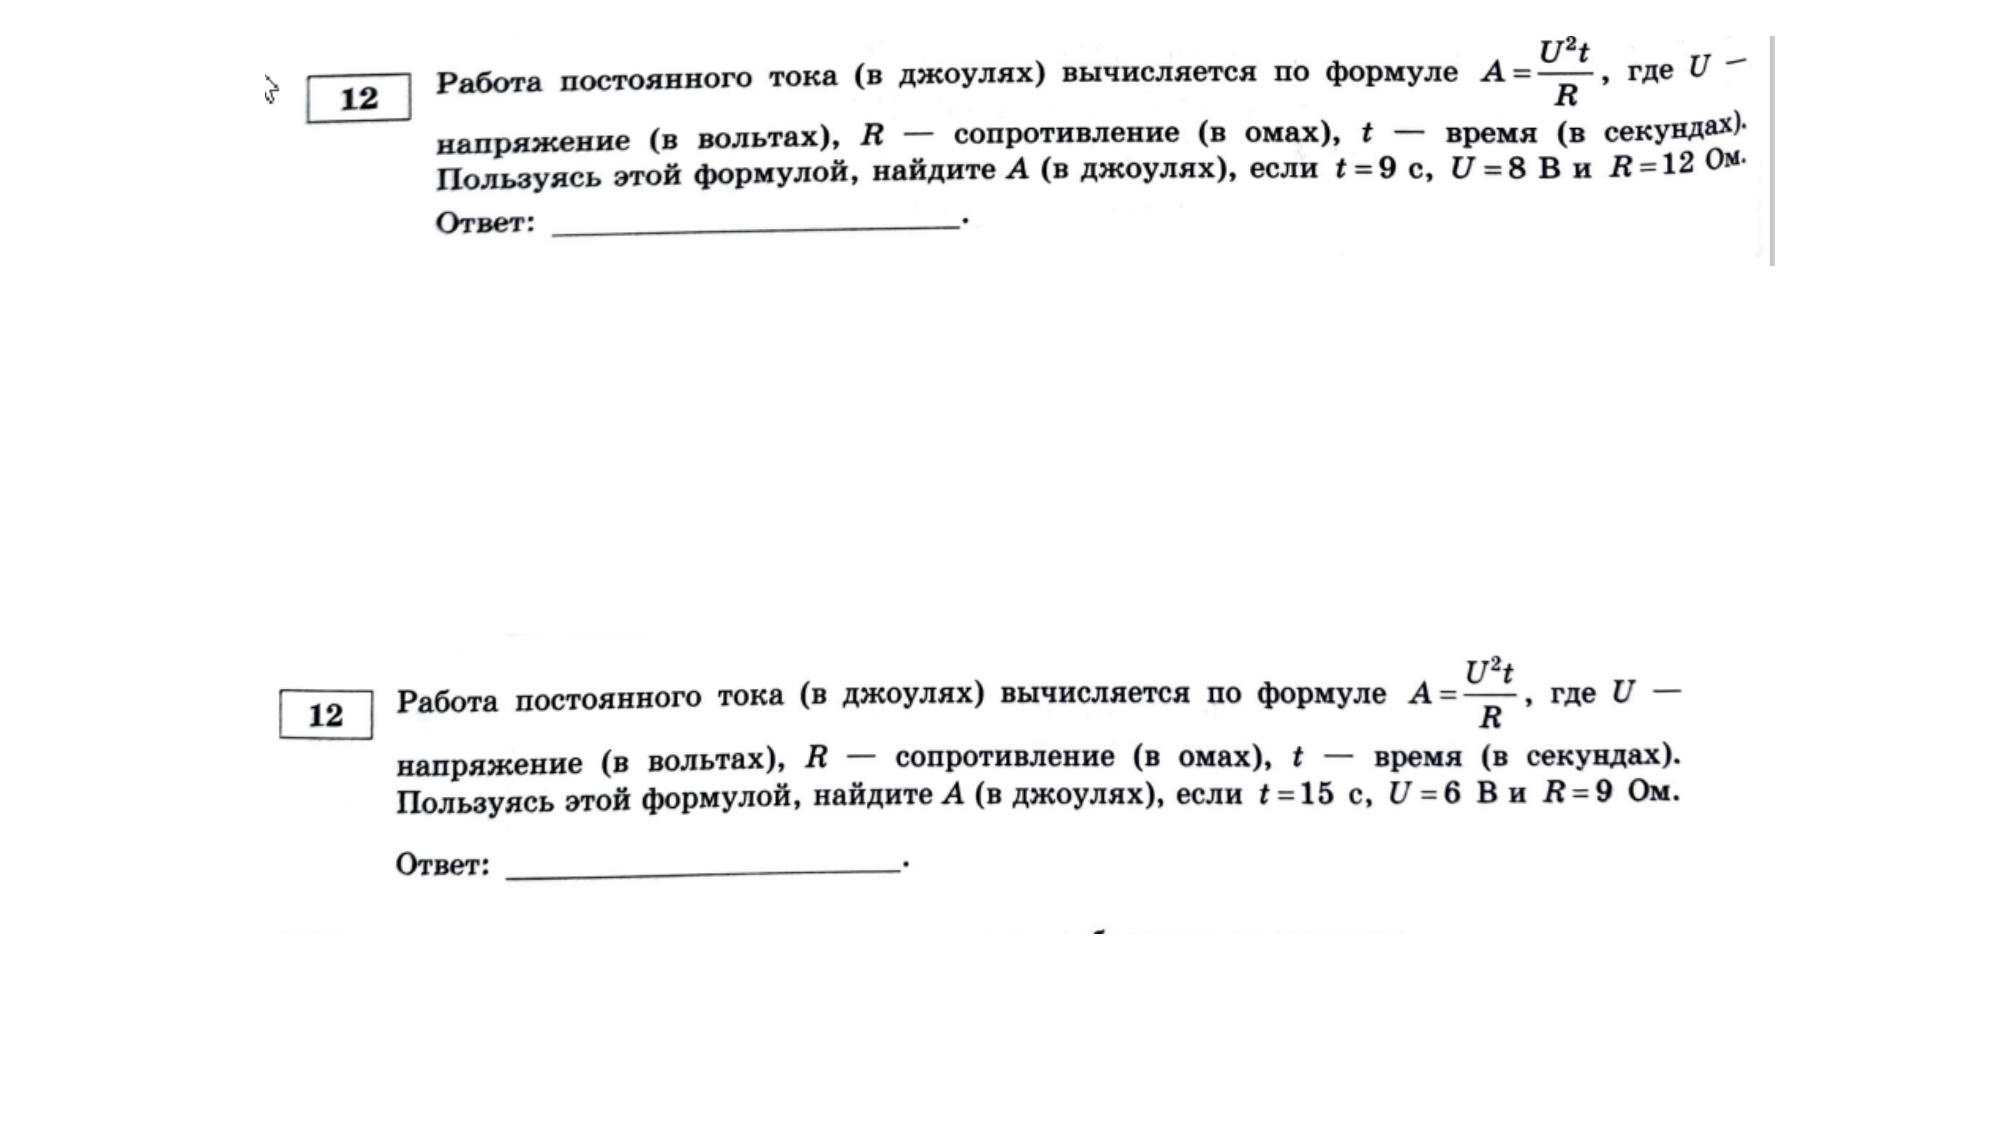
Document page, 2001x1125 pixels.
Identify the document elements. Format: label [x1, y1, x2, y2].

picture [265, 36, 1775, 266]
picture [278, 634, 1762, 934]
